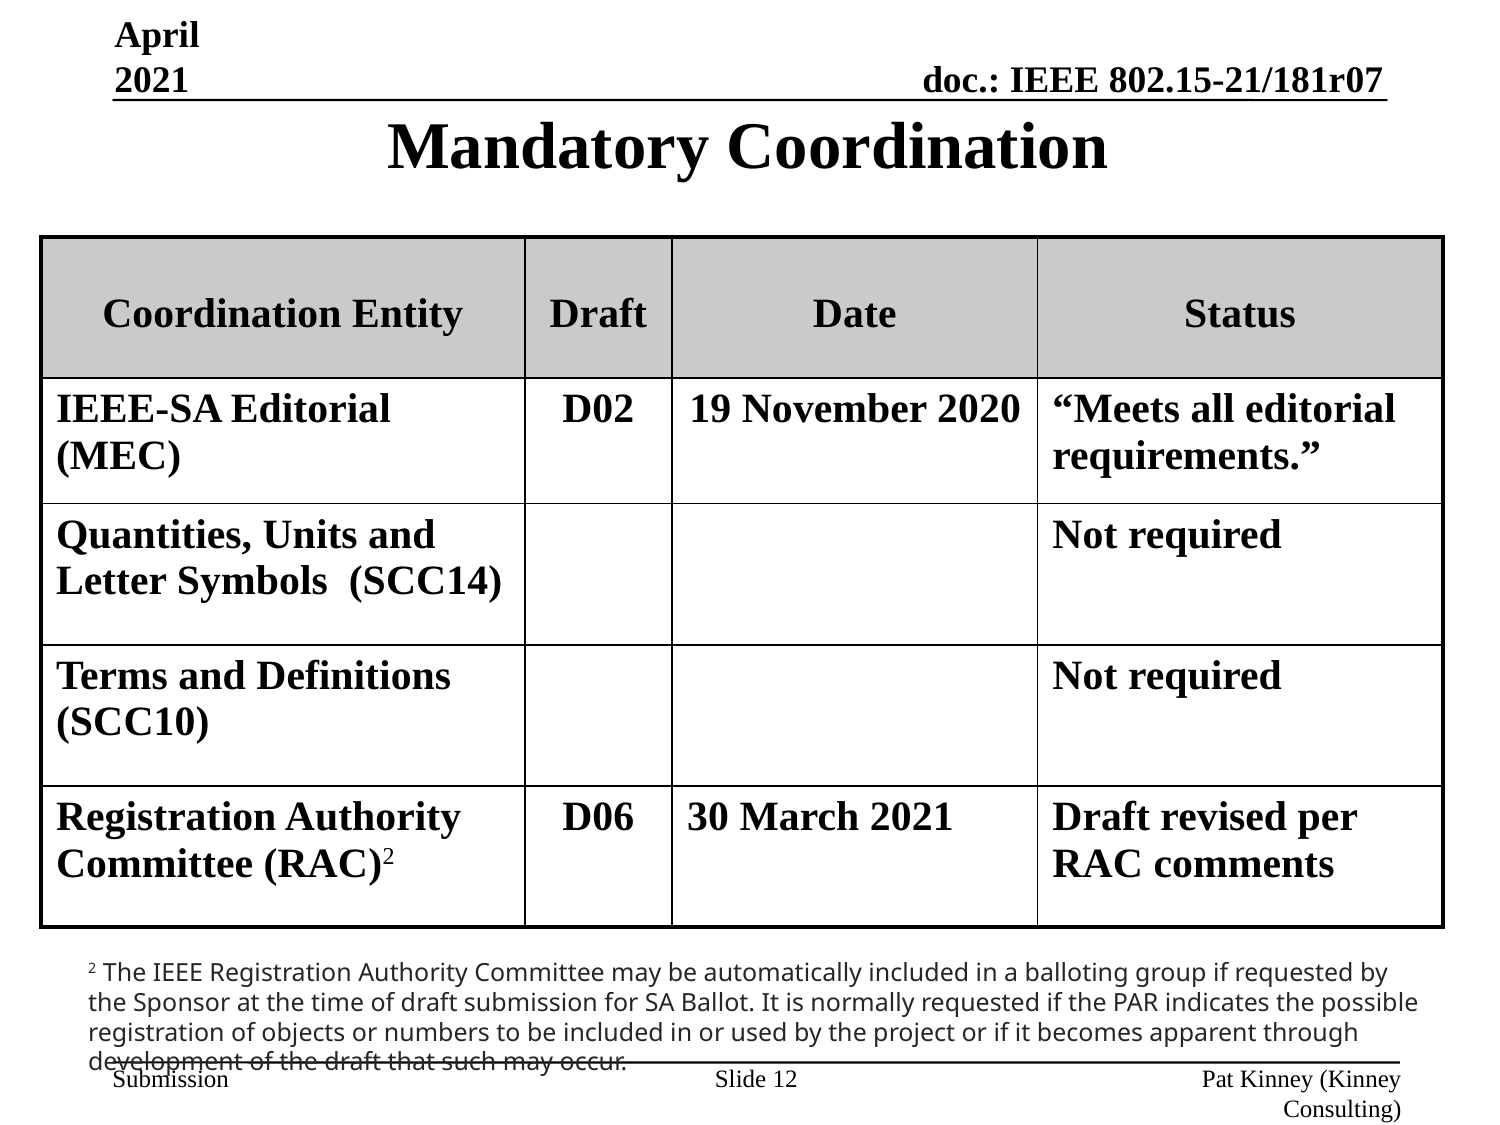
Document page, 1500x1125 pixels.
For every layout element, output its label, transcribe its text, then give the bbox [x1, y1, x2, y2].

text_box 2 The IEEE Registration Authority Committee may be automatically included in a balloting group if requested by the Sponsor at the time of draft submission for SA Ballot. It is normally requested if the PAR indicates the possible registration of objects or numbers to be included in or used by the project or if it becomes apparent through development of the draft that such may occur. [73, 948, 1438, 1084]
table_cell Not required [1038, 504, 1441, 644]
table_cell D02 [526, 379, 671, 503]
table_header Date [673, 239, 1037, 377]
table_header Coordination Entity [43, 239, 524, 377]
title Mandatory Coordination [110, 54, 1386, 230]
table_cell [526, 646, 671, 785]
table_cell [673, 504, 1037, 644]
table_cell Quantities, Units and Letter Symbols (SCC14) [43, 504, 524, 644]
slide_number Slide 12 [712, 1084, 800, 1093]
table_cell [673, 646, 1037, 785]
table_cell Not required [1038, 646, 1441, 785]
table_cell 30 March 2021 [673, 787, 1037, 925]
table_cell IEEE-SA Editorial (MEC) [43, 379, 524, 503]
table_header Draft [526, 239, 671, 377]
footer Pat Kinney (Kinney Consulting) [1092, 1084, 1402, 1093]
table_cell D06 [526, 787, 671, 925]
table_cell 19 November 2020 [673, 379, 1037, 503]
table_header Status [1038, 239, 1441, 377]
table_cell Terms and Definitions (SCC10) [43, 646, 524, 785]
table_cell [526, 504, 671, 644]
table_cell Draft revised per RAC comments [1038, 787, 1441, 925]
table_cell Registration Authority Committee (RAC)2 [43, 787, 524, 925]
table_cell “Meets all editorial requirements.” [1038, 379, 1441, 503]
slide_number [114, 54, 270, 101]
